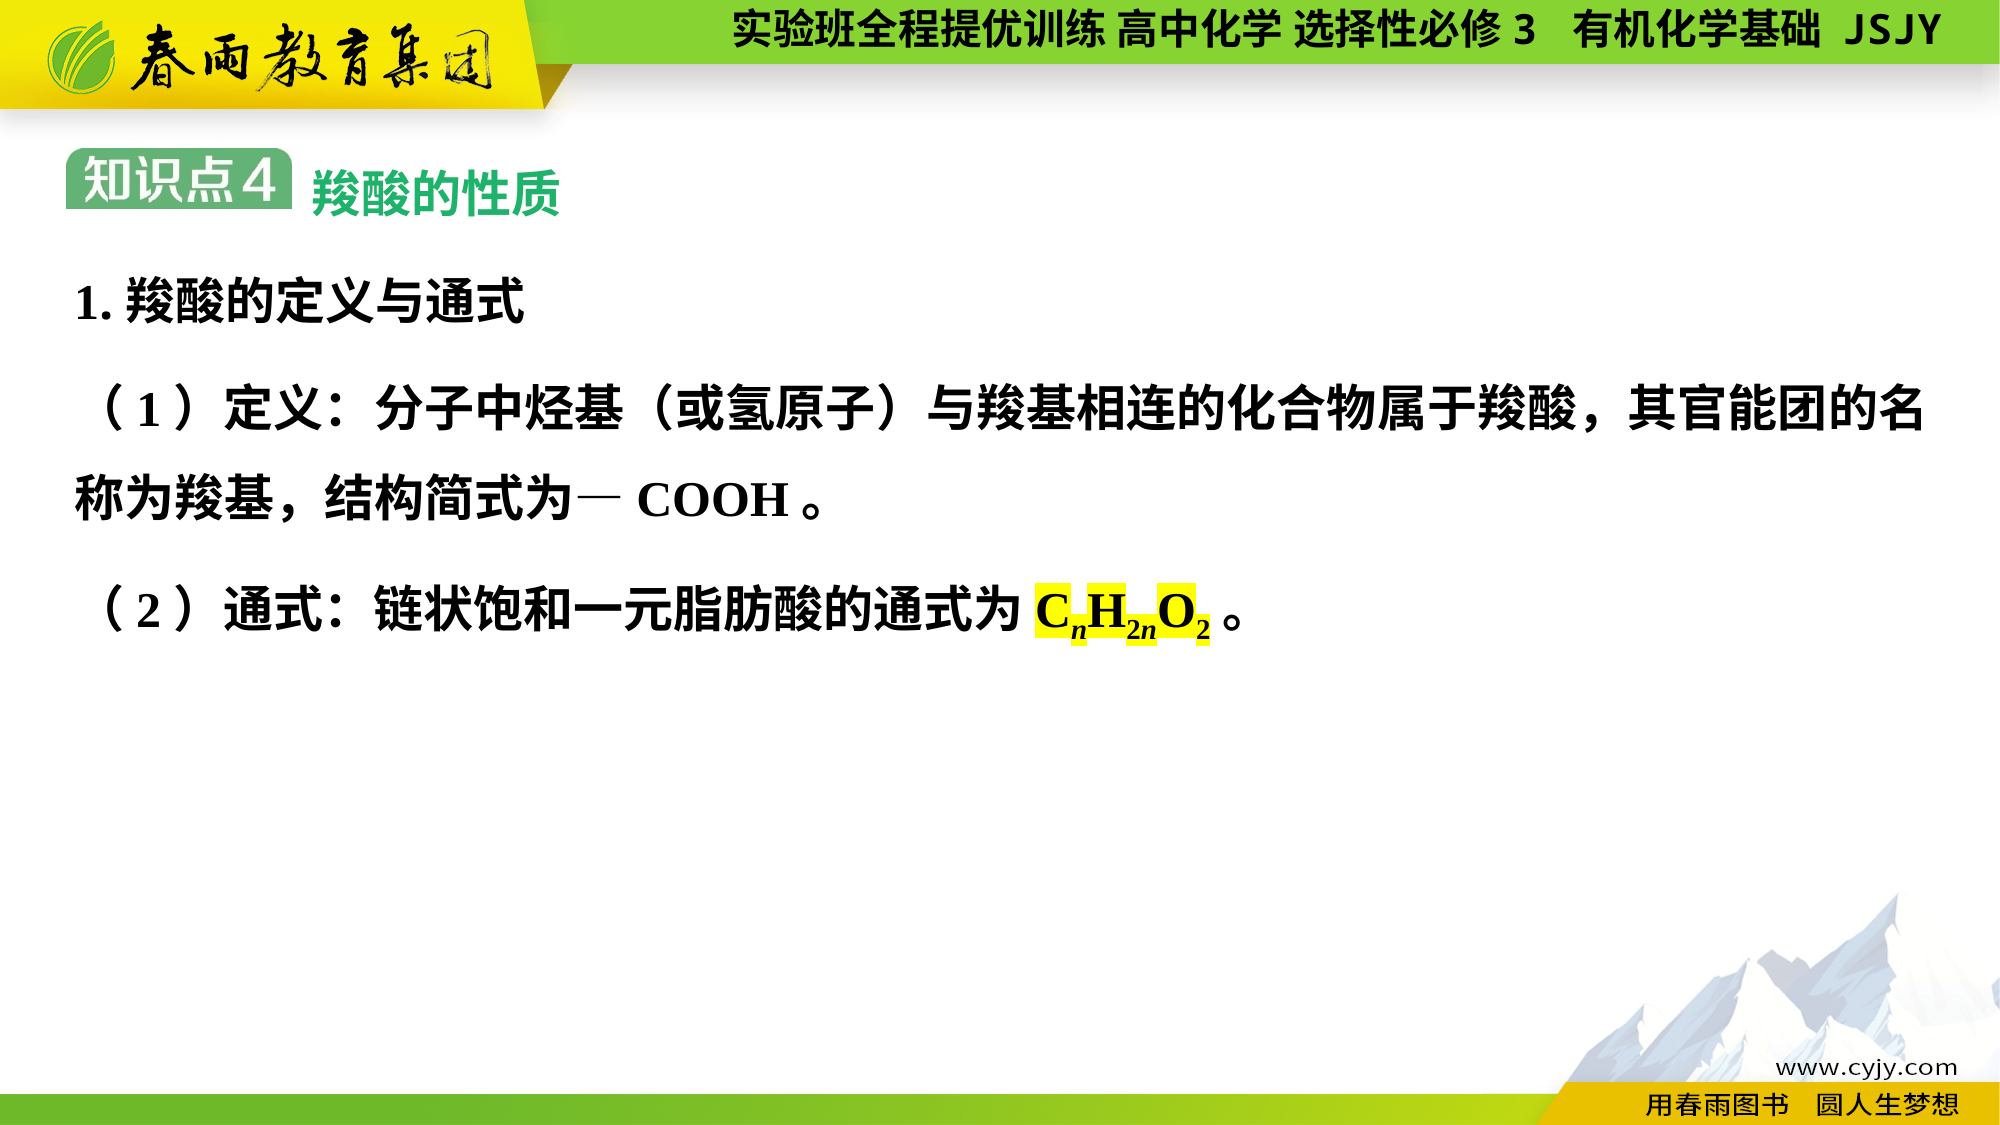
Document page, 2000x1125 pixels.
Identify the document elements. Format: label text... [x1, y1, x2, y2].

list 羧酸的性质 1.羧酸的定义与通式 （1）定义：分子中烃基（或氢原子）与羧基相连的化合物属于羧酸，其官能团的名称为羧基，结构简式为—COOH。 （2）通式：链状饱和一元脂肪酸的通式为CnH2nO2。 [59, 125, 1944, 646]
picture [0, 0, 2000, 1125]
